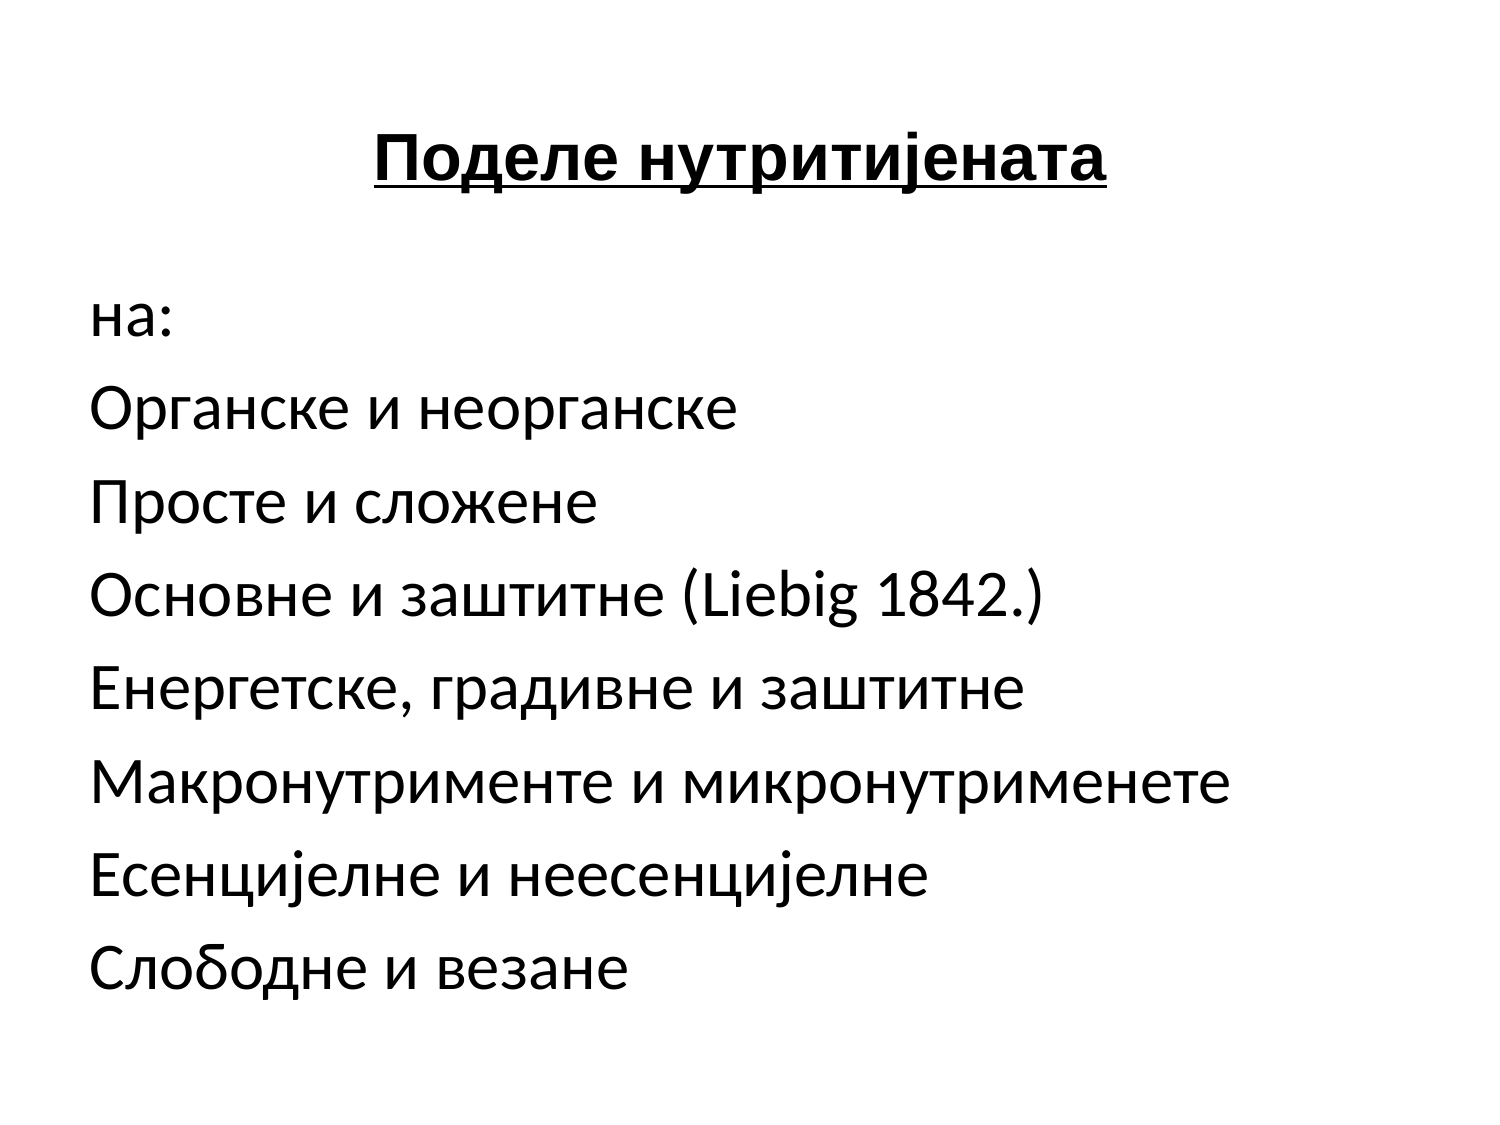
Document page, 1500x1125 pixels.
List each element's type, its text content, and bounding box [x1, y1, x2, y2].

text_box Поделе нутритијената [358, 106, 1122, 202]
text_box на: Органске и неорганске Просте и сложене Основне и заштитне (Liebig 1842.) Енергетске, градивне и заштитне Макронутрименте и микронутрименете Есенцијелне и неесенцијелне Слободне и везане [74, 262, 1425, 539]
